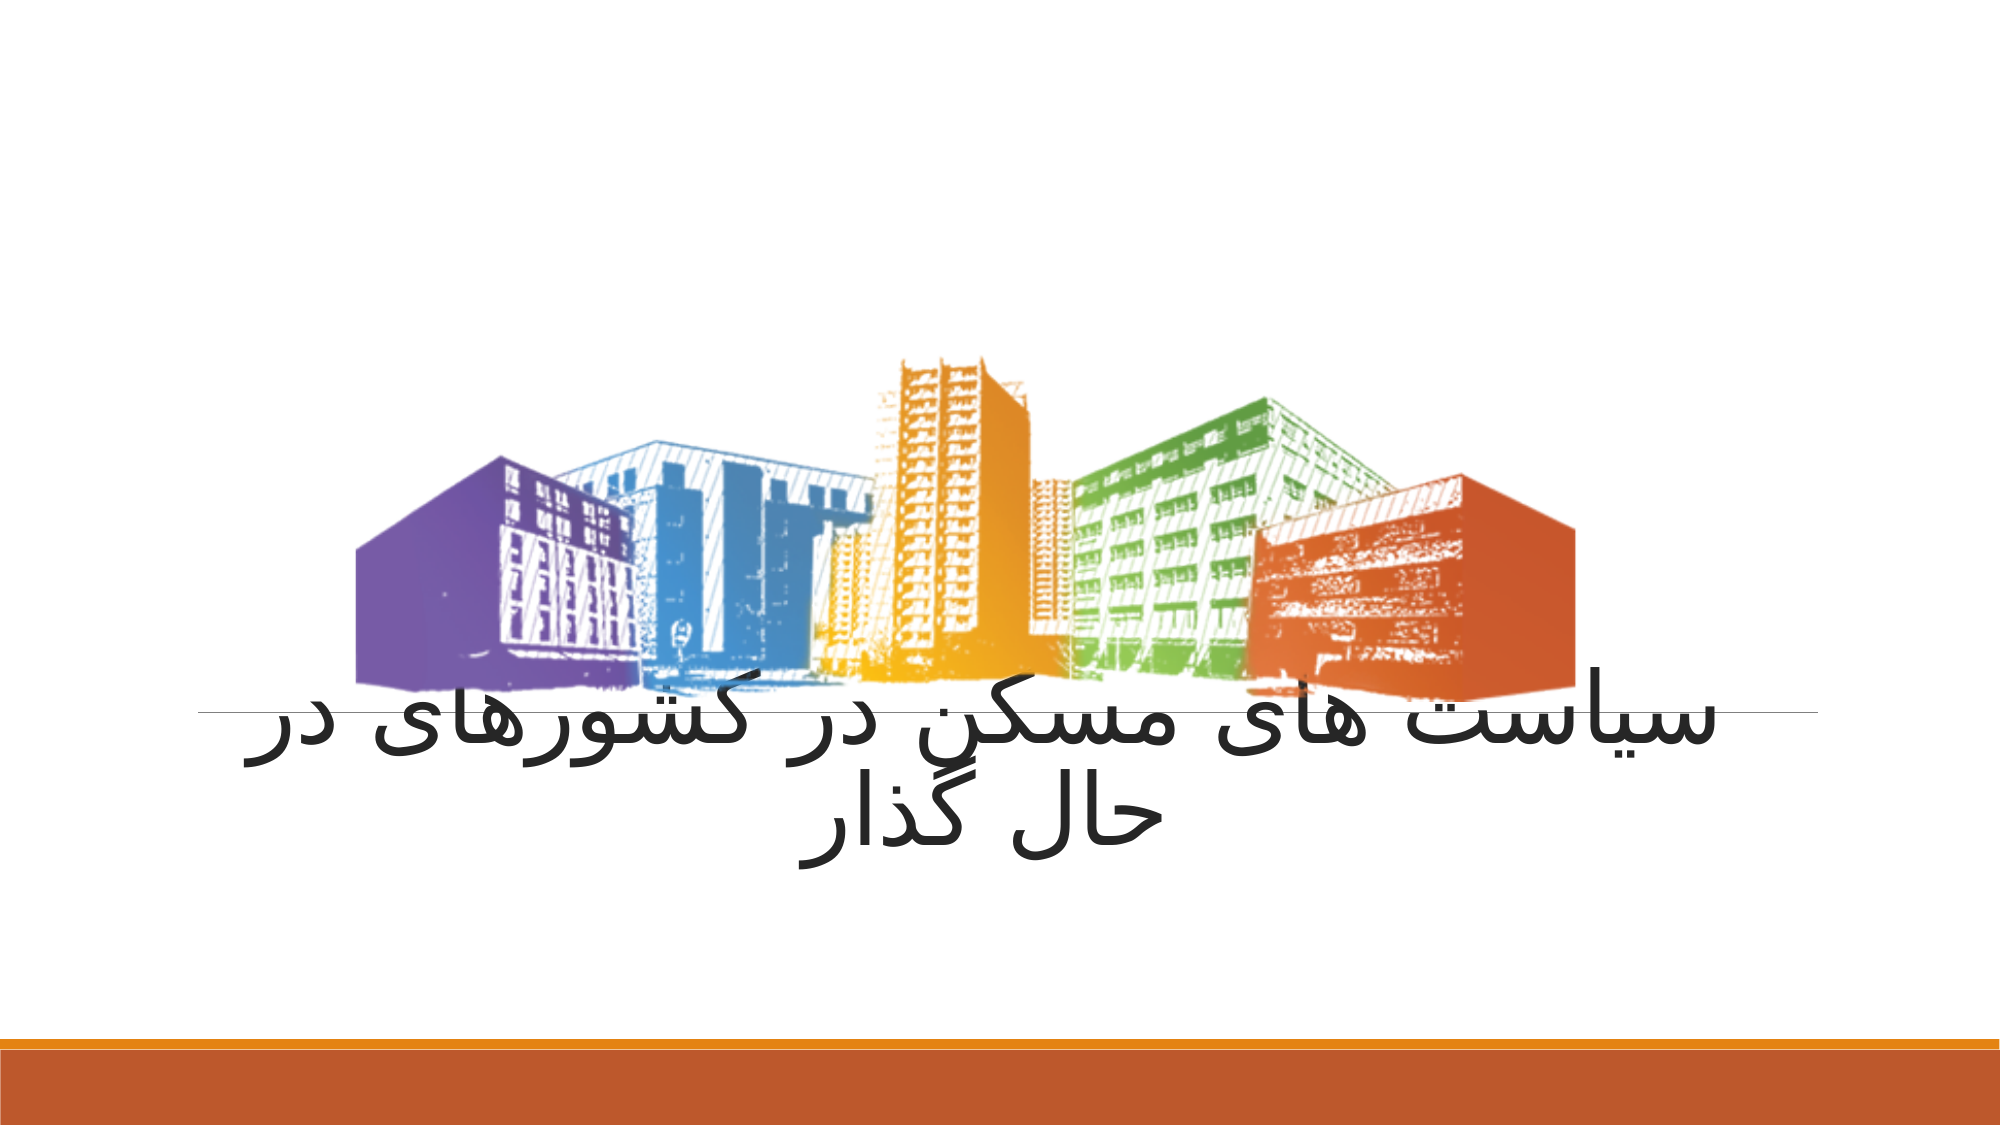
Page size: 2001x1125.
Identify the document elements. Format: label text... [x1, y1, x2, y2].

title سیاست های مسکن در کشورهای در حال گذار [161, 288, 1812, 874]
picture [286, 341, 1636, 703]
